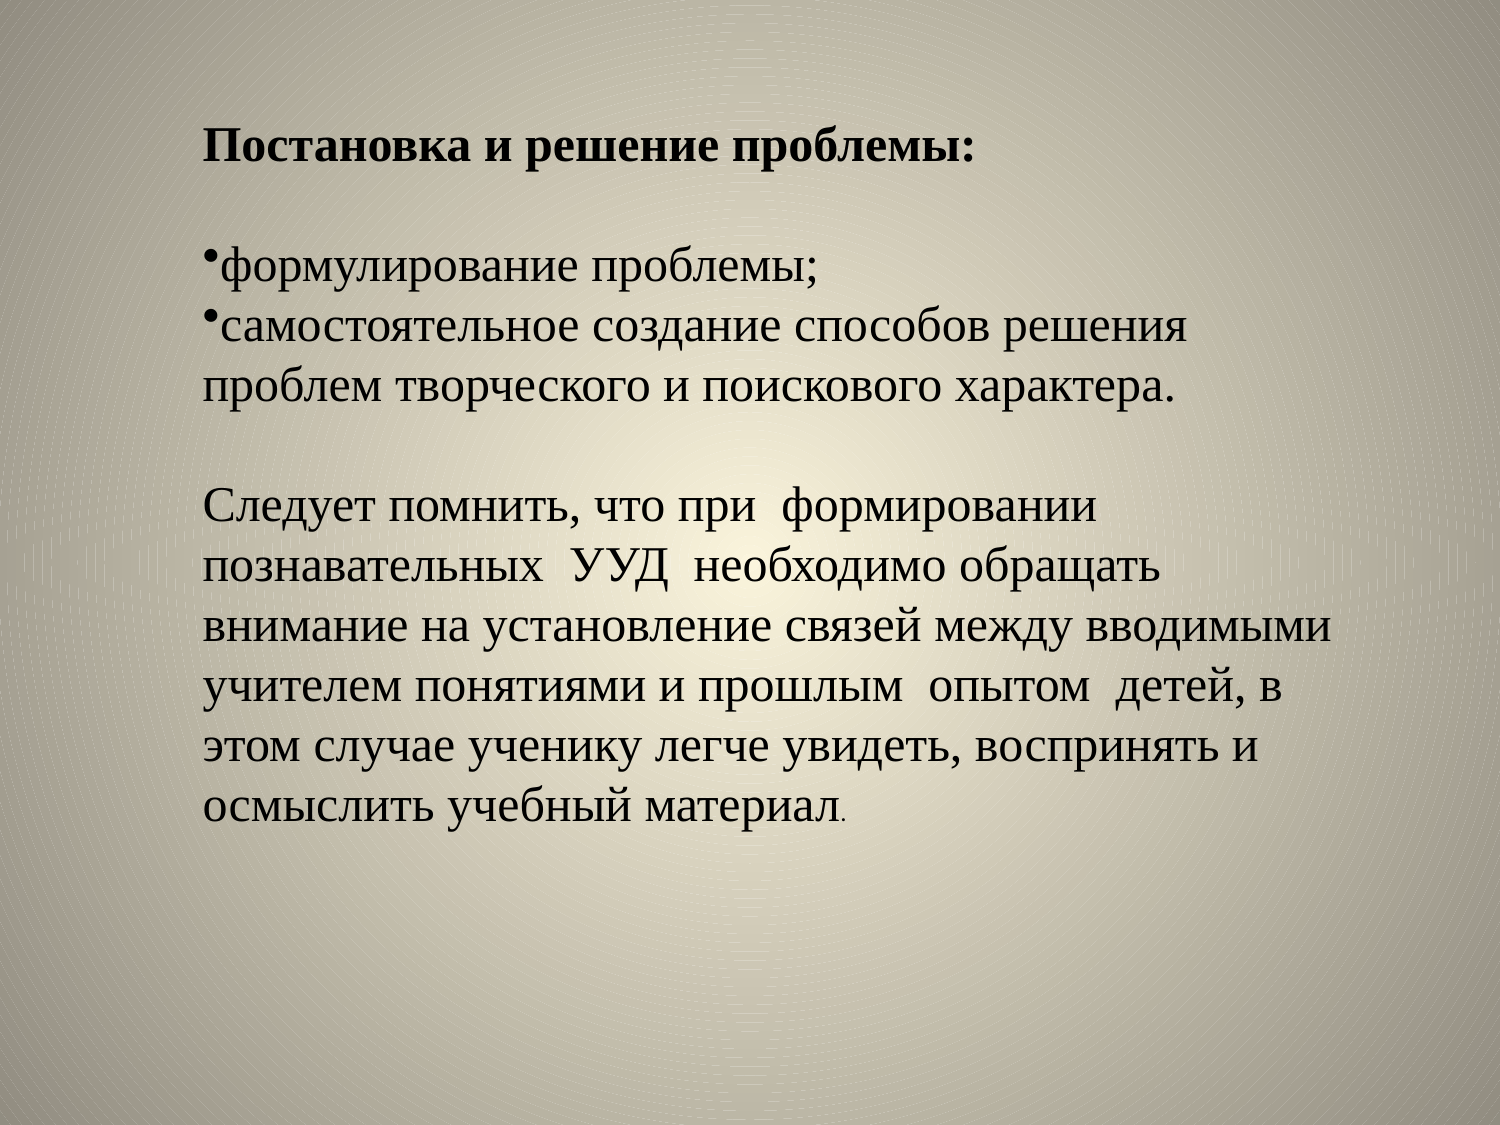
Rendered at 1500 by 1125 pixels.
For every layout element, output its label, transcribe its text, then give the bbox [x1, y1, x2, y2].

text_box Постановка и решение проблемы: формулирование проблемы; самостоятельное создание способов решения проблем творческого и поискового характера. Следует помнить, что при формировании познавательных УУД необходимо обращать внимание на установление связей между вводимыми учителем понятиями и прошлым опытом детей, в этом случае ученику легче увидеть, воспринять и осмыслить учебный материал. [187, 104, 1371, 840]
